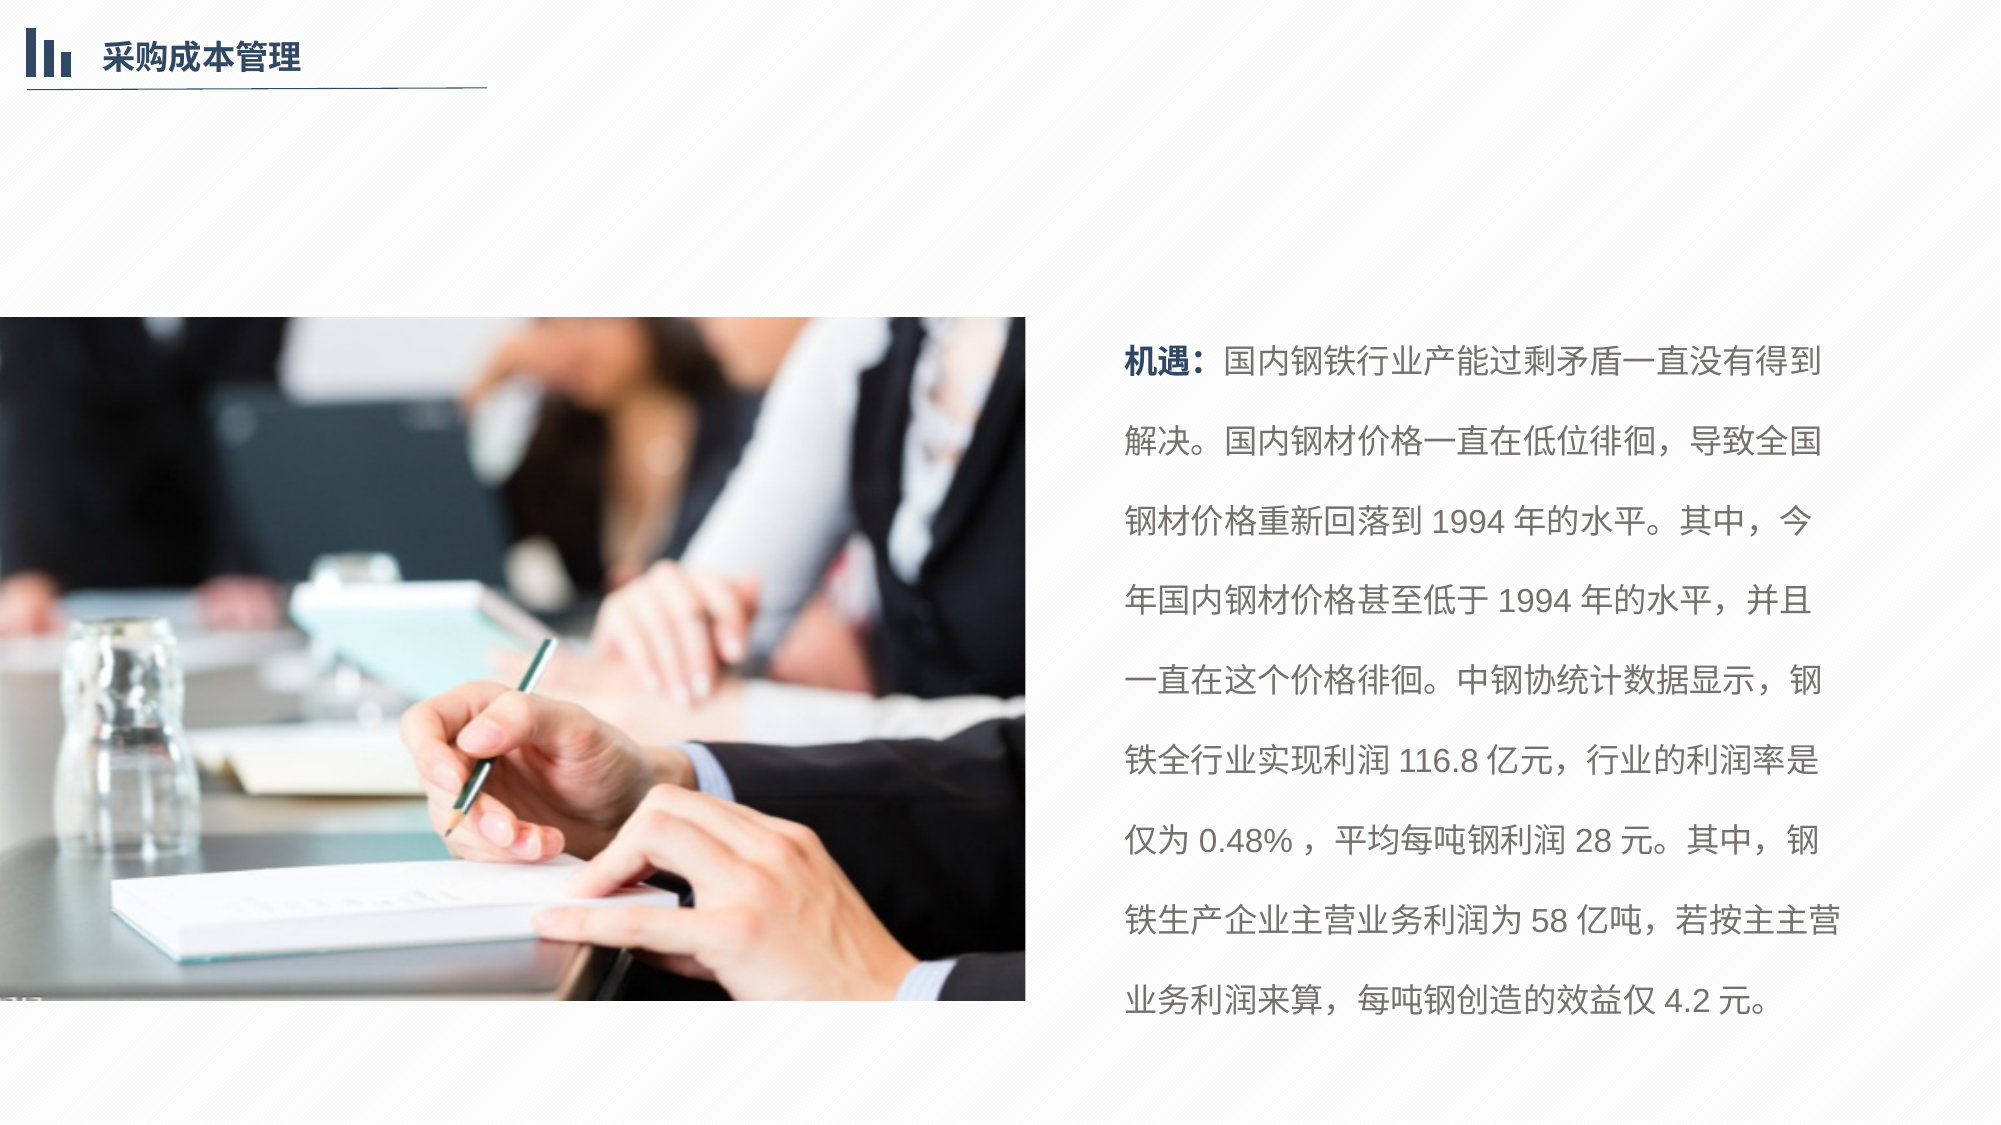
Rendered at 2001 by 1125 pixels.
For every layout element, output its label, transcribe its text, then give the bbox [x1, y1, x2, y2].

text_box [0, 317, 1026, 1002]
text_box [26, 29, 488, 90]
text_box 机遇：国内钢铁行业产能过剩矛盾一直没有得到解决。国内钢材价格一直在低位徘徊，导致全国钢材价格重新回落到1994年的水平。其中，今年国内钢材价格甚至低于1994年的水平，并且一直在这个价格徘徊。中钢协统计数据显示，钢铁全行业实现利润116.8亿元，行业的利润率是仅为0.48%，平均每吨钢利润28元。其中，钢铁生产企业主营业务利润为58亿吨，若按主主营业务利润来算，每吨钢创造的效益仅4.2元。 [1109, 292, 1859, 1027]
